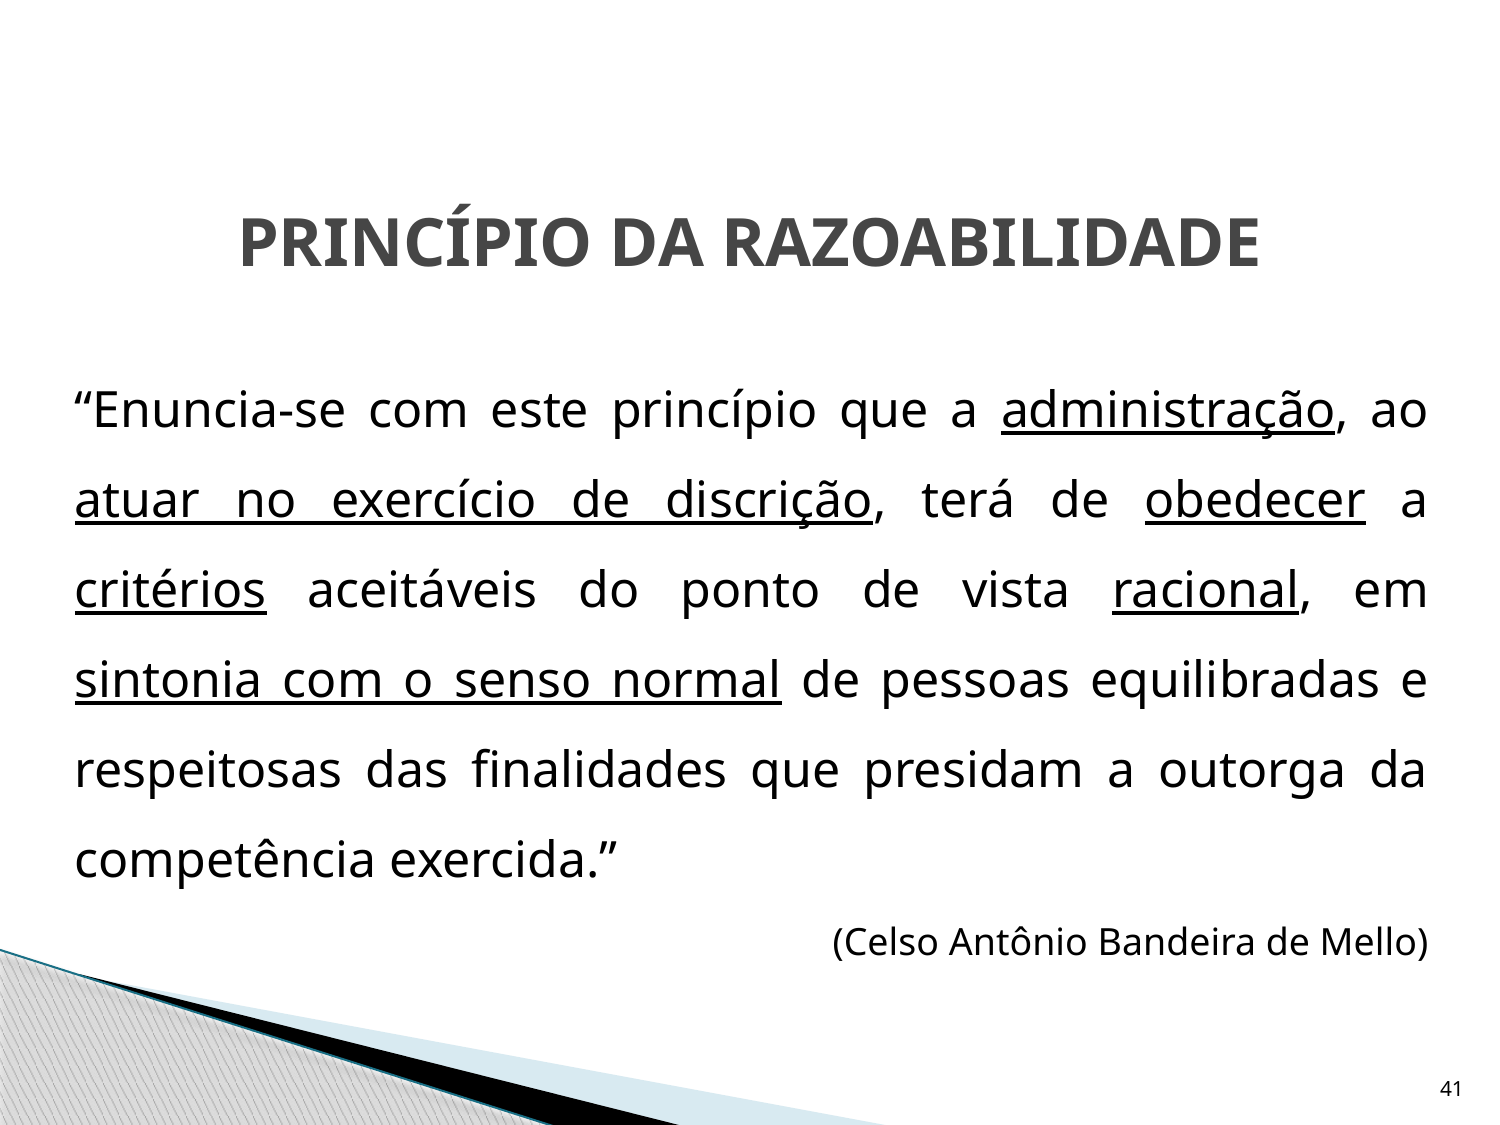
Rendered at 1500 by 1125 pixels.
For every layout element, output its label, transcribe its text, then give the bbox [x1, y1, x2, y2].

list “Enuncia-se com este princípio que a administração, ao atuar no exercício de discrição, terá de obedecer a critérios aceitáveis do ponto de vista racional, em sintonia com o senso normal de pessoas equilibradas e respeitosas das finalidades que presidam a outorga da competência exercida.” (Celso Antônio Bandeira de Mello) [0, 339, 1444, 1043]
slide_number 41 [1418, 1051, 1479, 1112]
title PRINCÍPIO DA RAZOABILIDADE [0, 175, 1500, 305]
